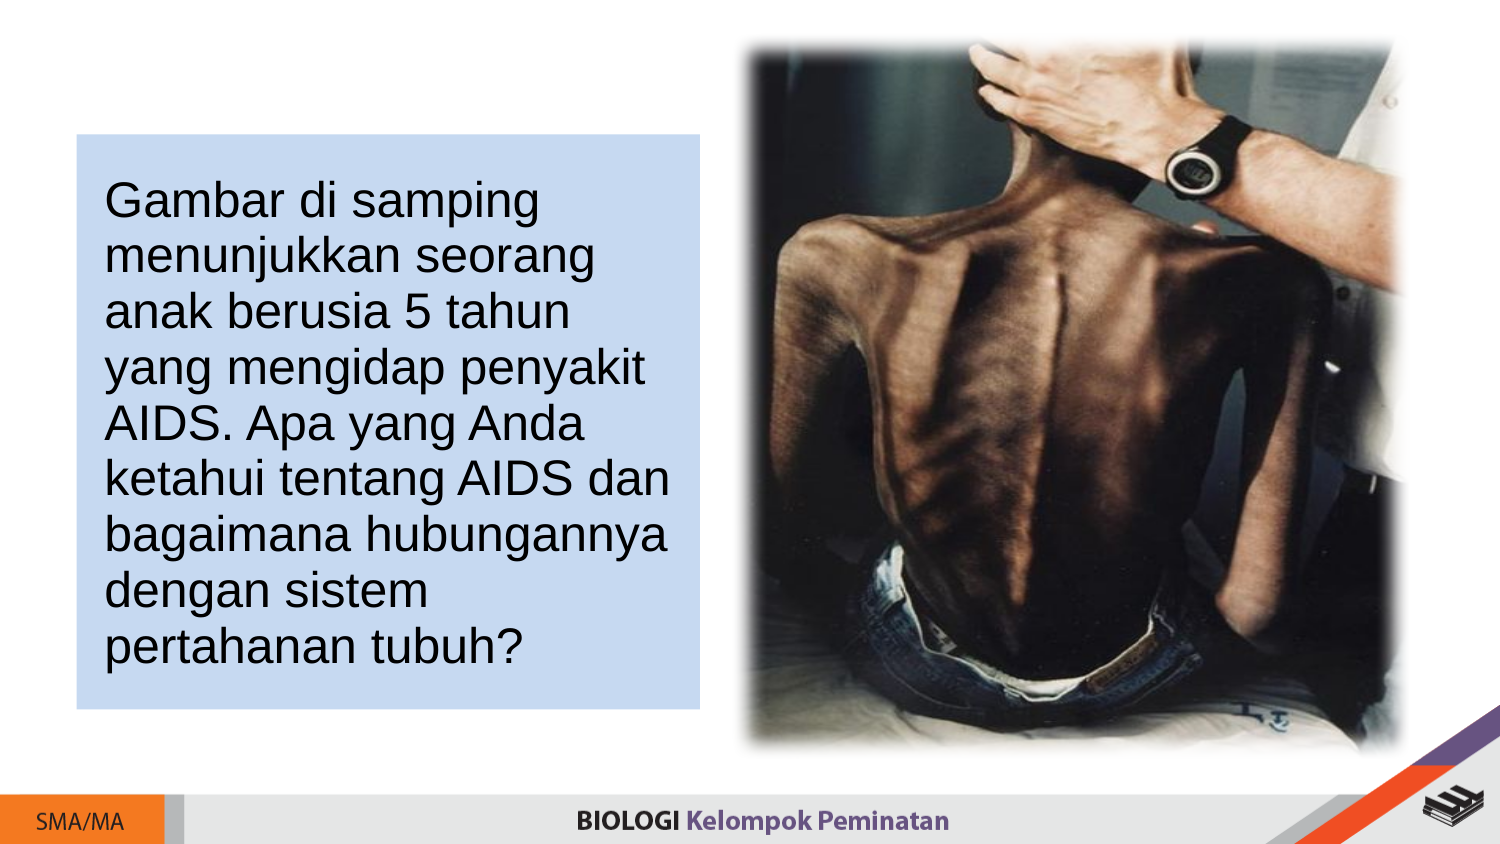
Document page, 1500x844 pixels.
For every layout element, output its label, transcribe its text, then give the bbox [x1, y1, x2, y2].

picture [0, 33, 1500, 844]
text_box Gambar di samping menunjukkan seorang anak berusia 5 tahun yang mengidap penyakit AIDS. Apa yang Anda ketahui tentang AIDS dan bagaimana hubungannya dengan sistem pertahanan tubuh? [89, 164, 694, 710]
text_box [75, 132, 702, 711]
